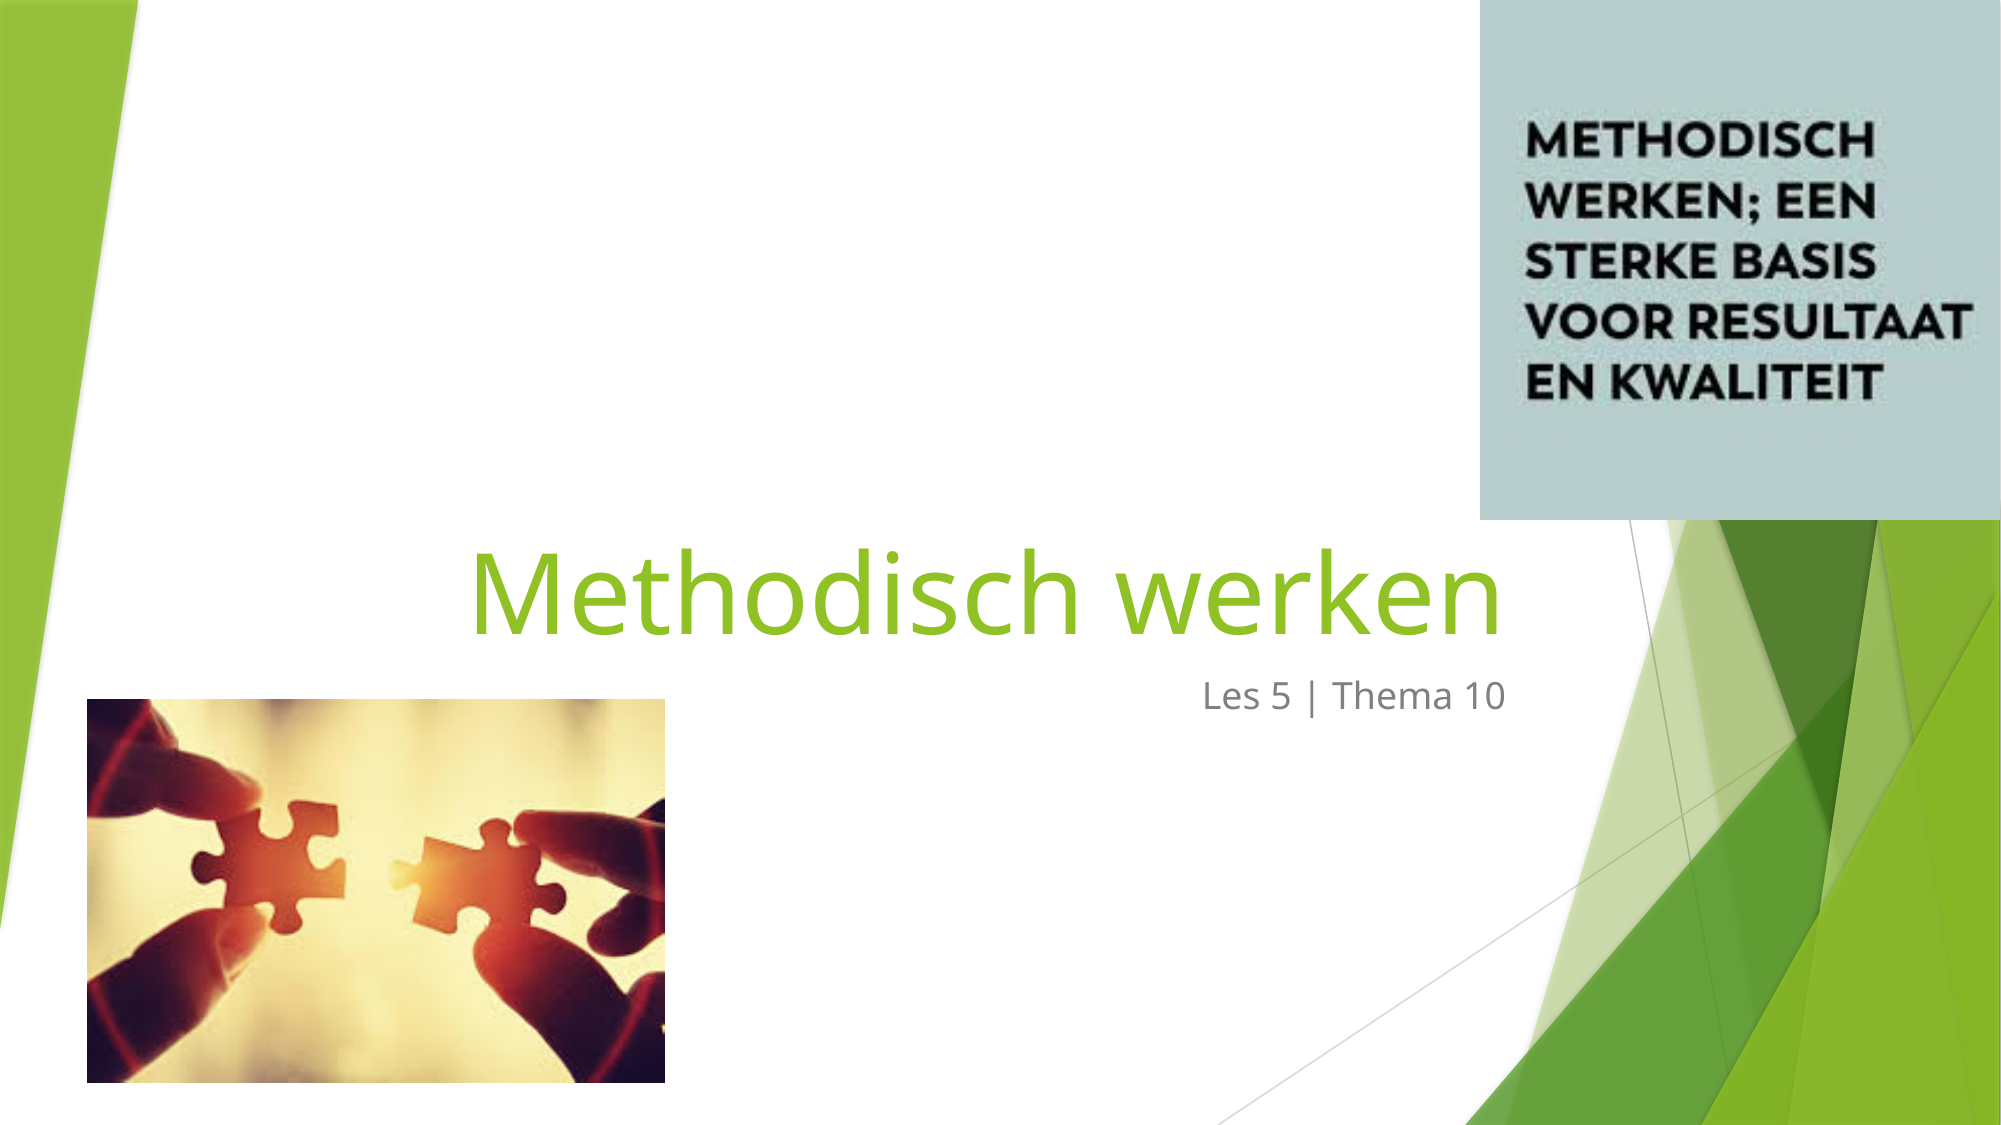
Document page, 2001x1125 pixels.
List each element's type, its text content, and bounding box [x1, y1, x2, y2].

title Methodisch werken [247, 394, 1522, 664]
picture [1480, 0, 2000, 520]
picture [87, 699, 665, 1083]
subtitle Les 5 | Thema 10 [247, 664, 1522, 845]
